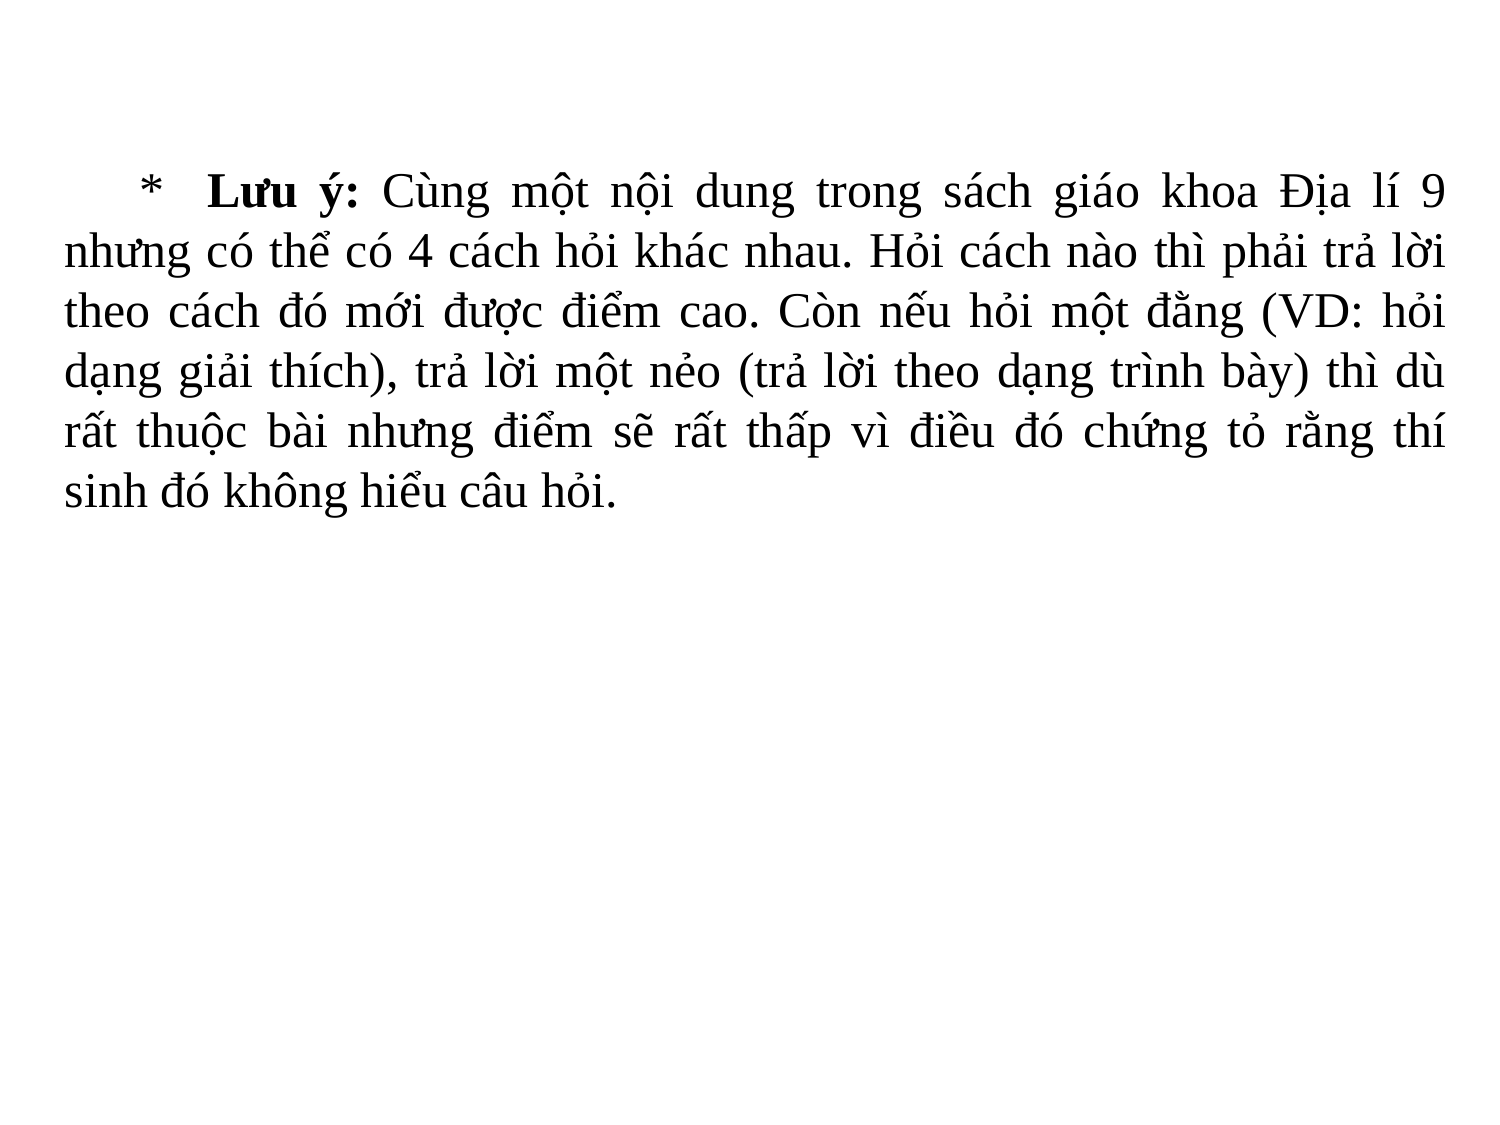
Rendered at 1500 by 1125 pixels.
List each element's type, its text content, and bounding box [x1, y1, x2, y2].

text_box * Lưu ý: Cùng một nội dung trong sách giáo khoa Địa lí 9 nhưng có thể có 4 cách hỏi khác nhau. Hỏi cách nào thì phải trả lời theo cách đó mới được điểm cao. Còn nếu hỏi một đằng (VD: hỏi dạng giải thích), trả lời một nẻo (trả lời theo dạng trình bày) thì dù rất thuộc bài nhưng điểm sẽ rất thấp vì điều đó chứng tỏ rằng thí sinh đó không hiểu câu hỏi. [49, 149, 1463, 525]
